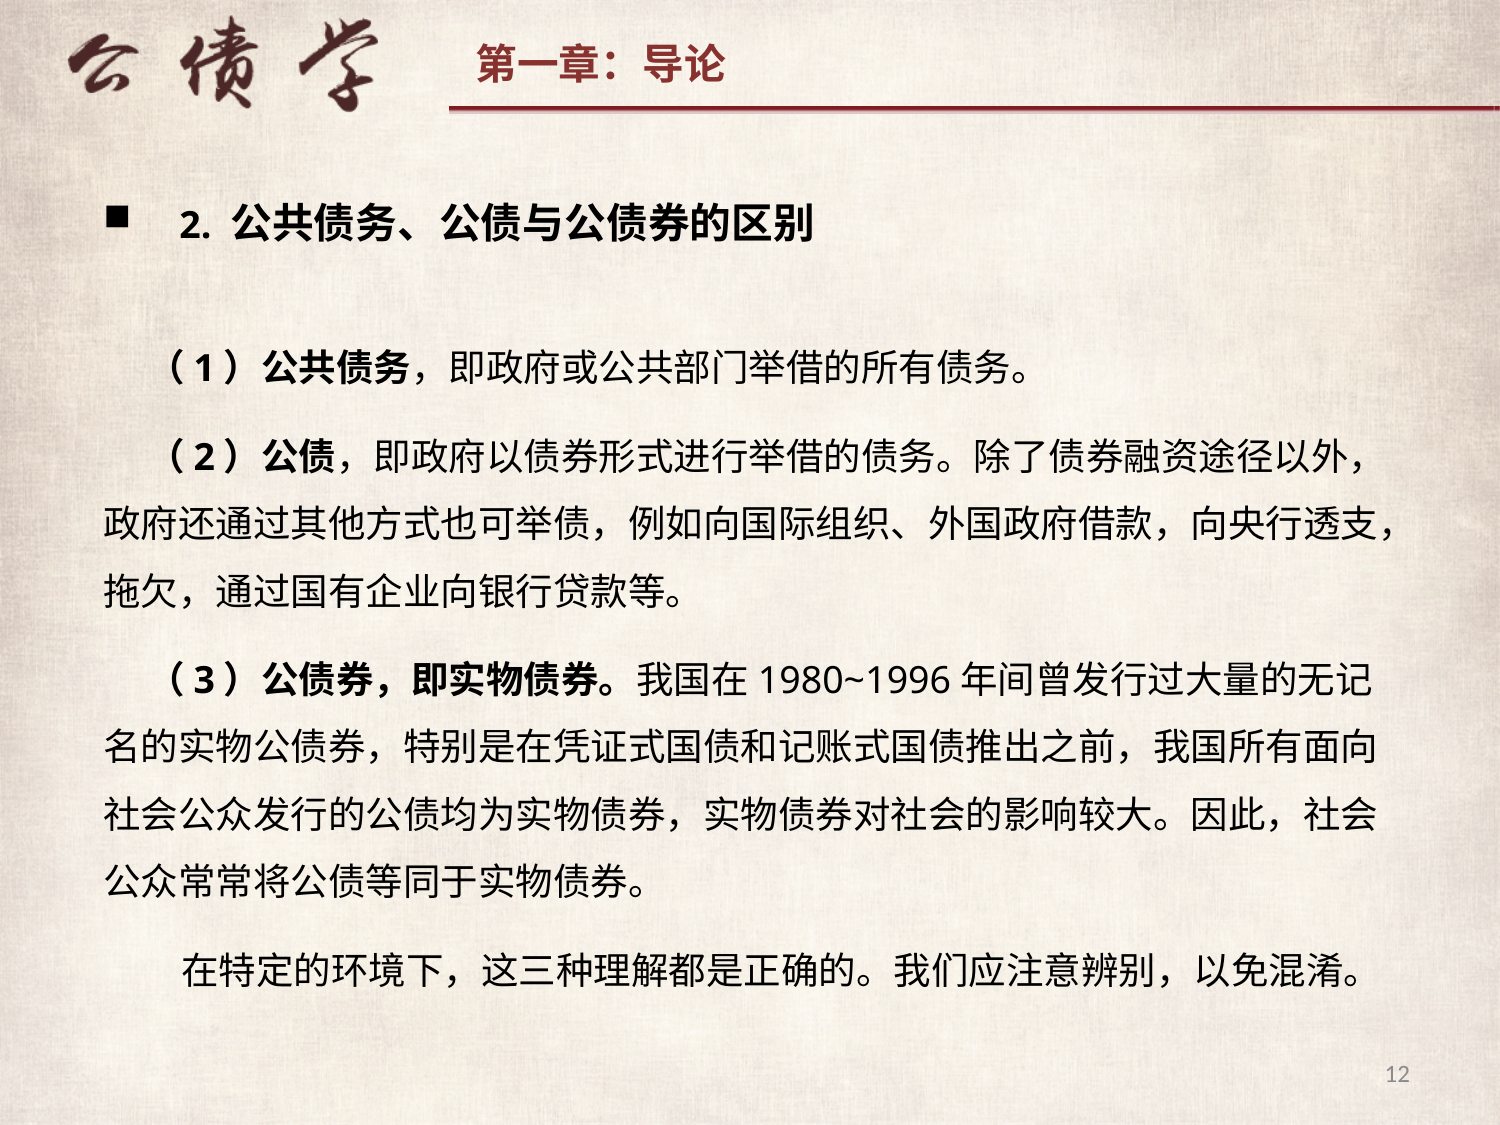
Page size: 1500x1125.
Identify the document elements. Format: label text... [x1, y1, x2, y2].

picture [53, 0, 396, 149]
picture [449, 106, 1500, 114]
slide_number 12 [1074, 1042, 1425, 1103]
text_box 2. 公共债务、公债与公债券的区别 （1）公共债务，即政府或公共部门举借的所有债务。 （2）公债，即政府以债券形式进行举借的债务。除了债券融资途径以外，政府还通过其他方式也可举债，例如向国际组织、外国政府借款，向央行透支，拖欠，通过国有企业向银行贷款等。 （3）公债券，即实物债券。我国在1980~1996年间曾发行过大量的无记名的实物公债券，特别是在凭证式国债和记账式国债推出之前，我国所有面向社会公众发行的公债均为实物债券，实物债券对社会的影响较大。因此，社会公众常常将公债等同于实物债券。 在特定的环境下，这三种理解都是正确的。我们应注意辨别，以免混淆。 [88, 164, 1425, 1000]
